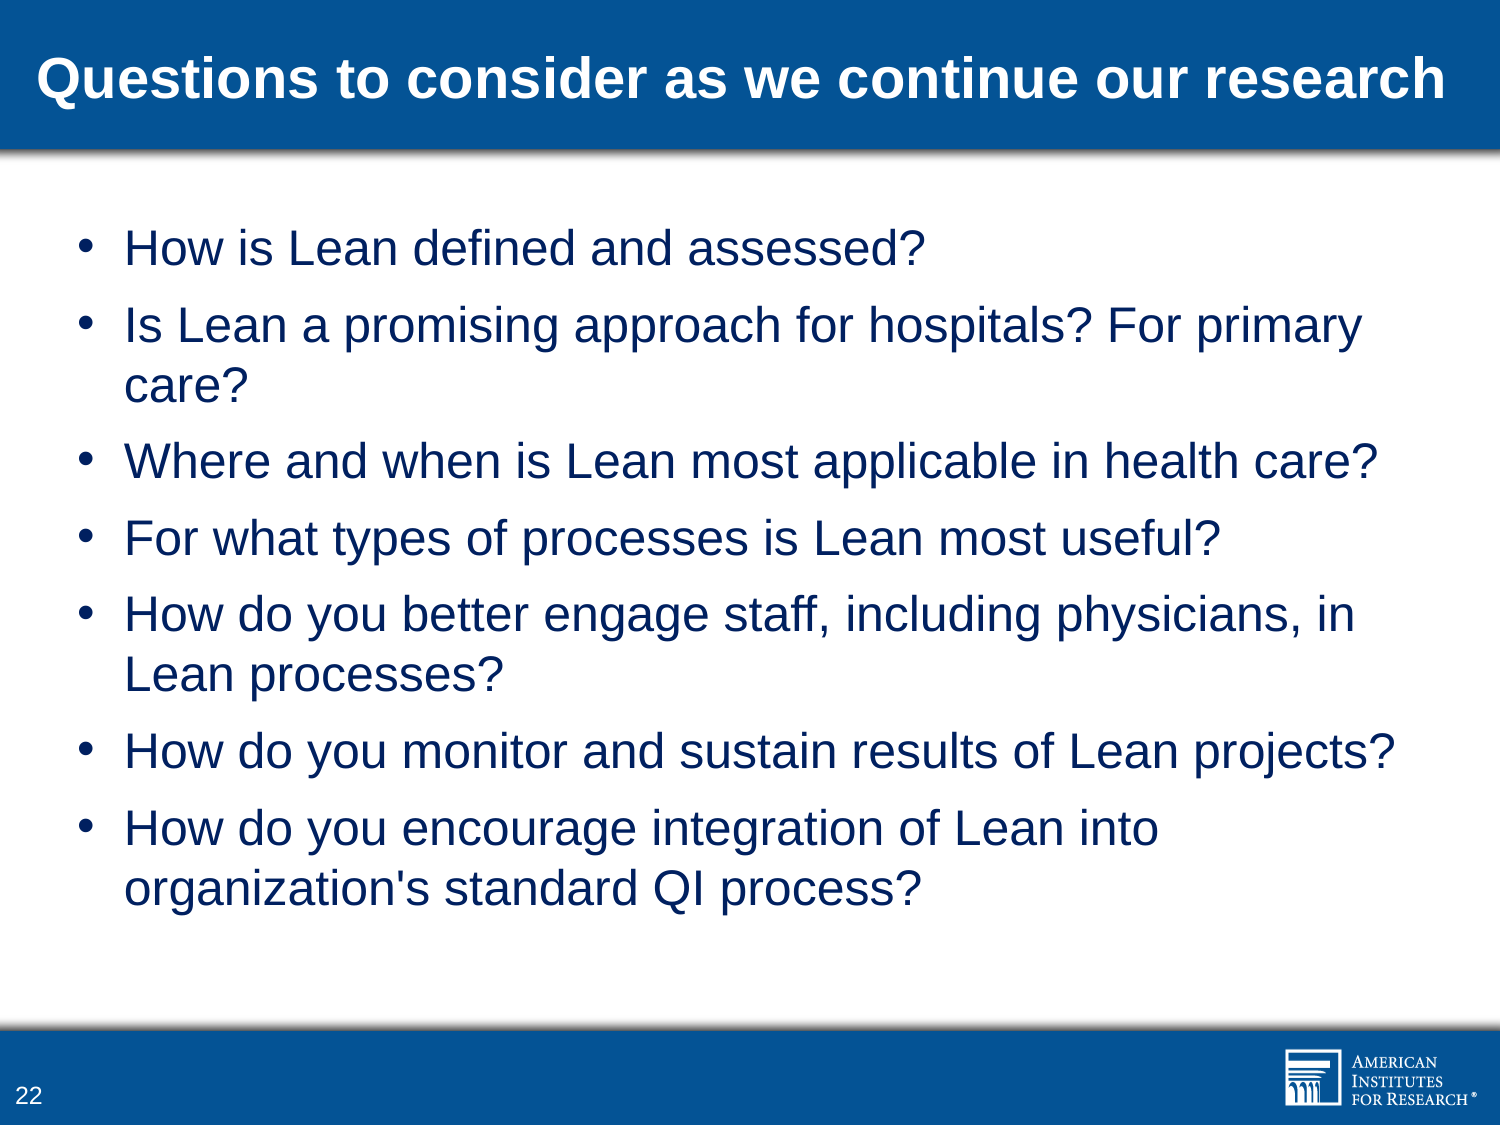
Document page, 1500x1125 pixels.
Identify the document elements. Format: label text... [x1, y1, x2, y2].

title Questions to consider as we continue our research [0, 0, 1500, 151]
slide_number 22 [0, 1065, 350, 1125]
list How is Lean defined and assessed? Is Lean a promising approach for hospitals? For primary care? Where and when is Lean most applicable in health care? For what types of processes is Lean most useful? How do you better engage staff, including physicians, in Lean processes? How do you monitor and sustain results of Lean projects? How do you encourage integration of Lean into organization's standard QI process? [61, 207, 1438, 973]
picture [0, 151, 1500, 1125]
